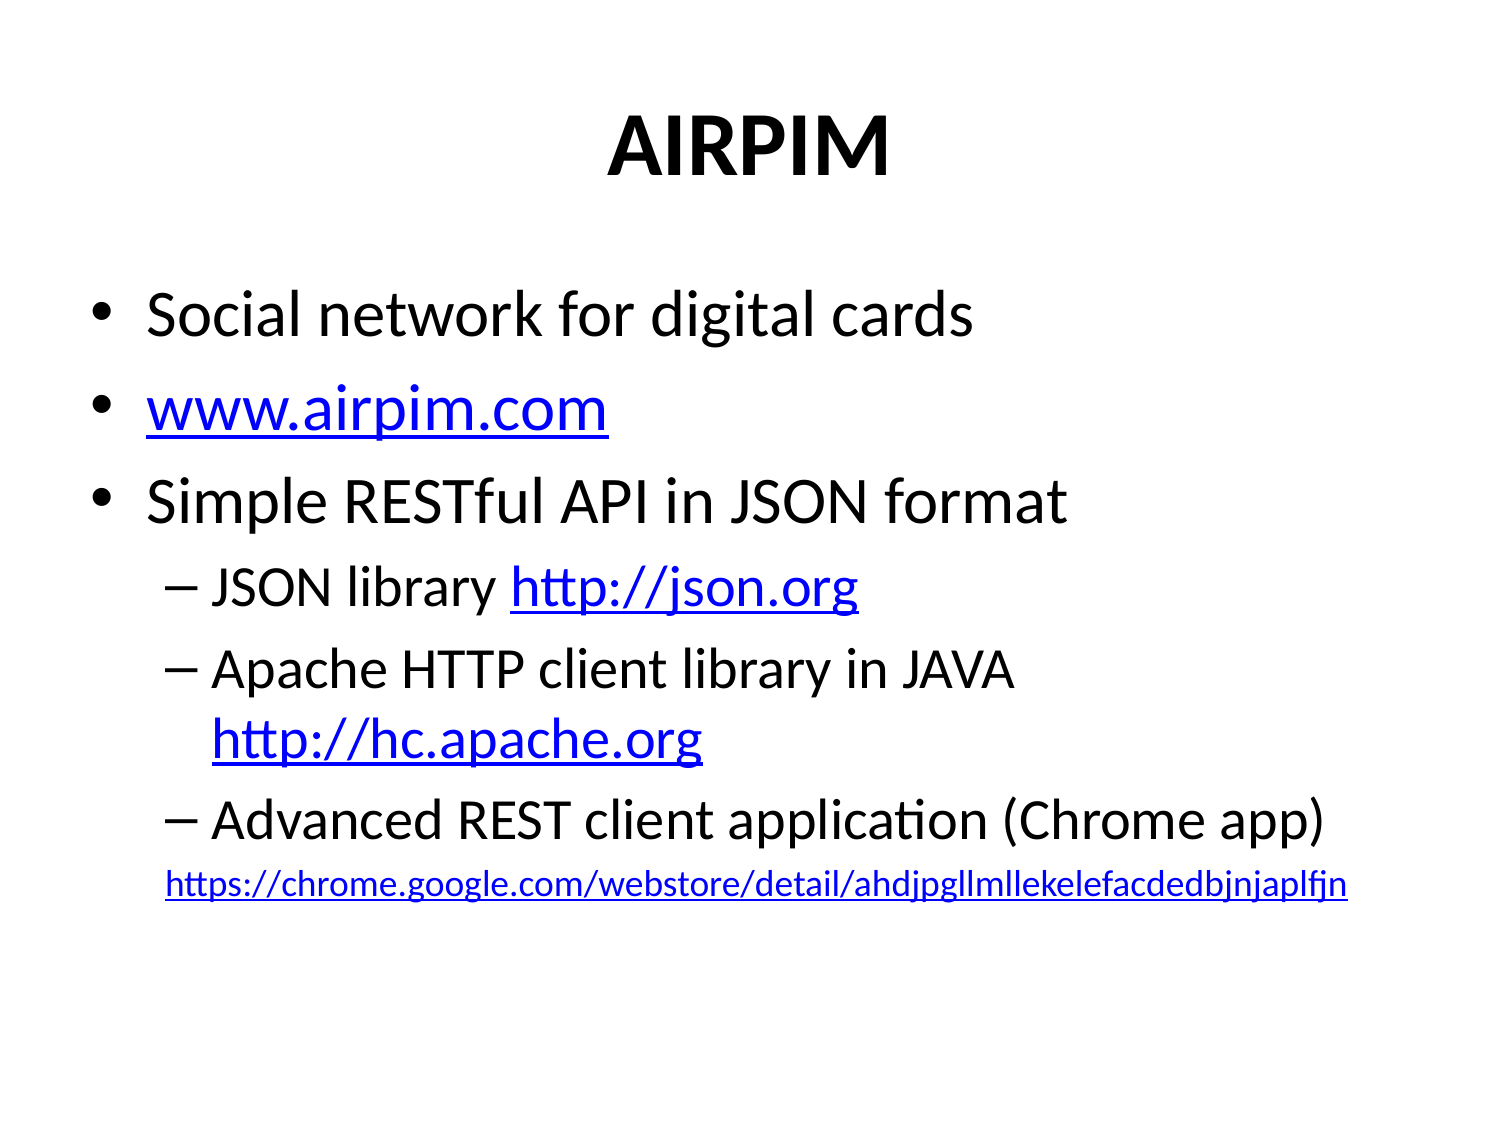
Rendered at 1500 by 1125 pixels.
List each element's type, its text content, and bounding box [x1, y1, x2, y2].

title AIRPIM [75, 45, 1425, 233]
list Social network for digital cards www.airpim.com Simple RESTful API in JSON format JSON library http://json.org Apache HTTP client library in JAVA http://hc.apache.org Advanced REST client application (Chrome app) https://chrome.google.com/webstore/detail/ahdjpgllmllekelefacdedbjnjaplfjn [75, 262, 1425, 1059]
